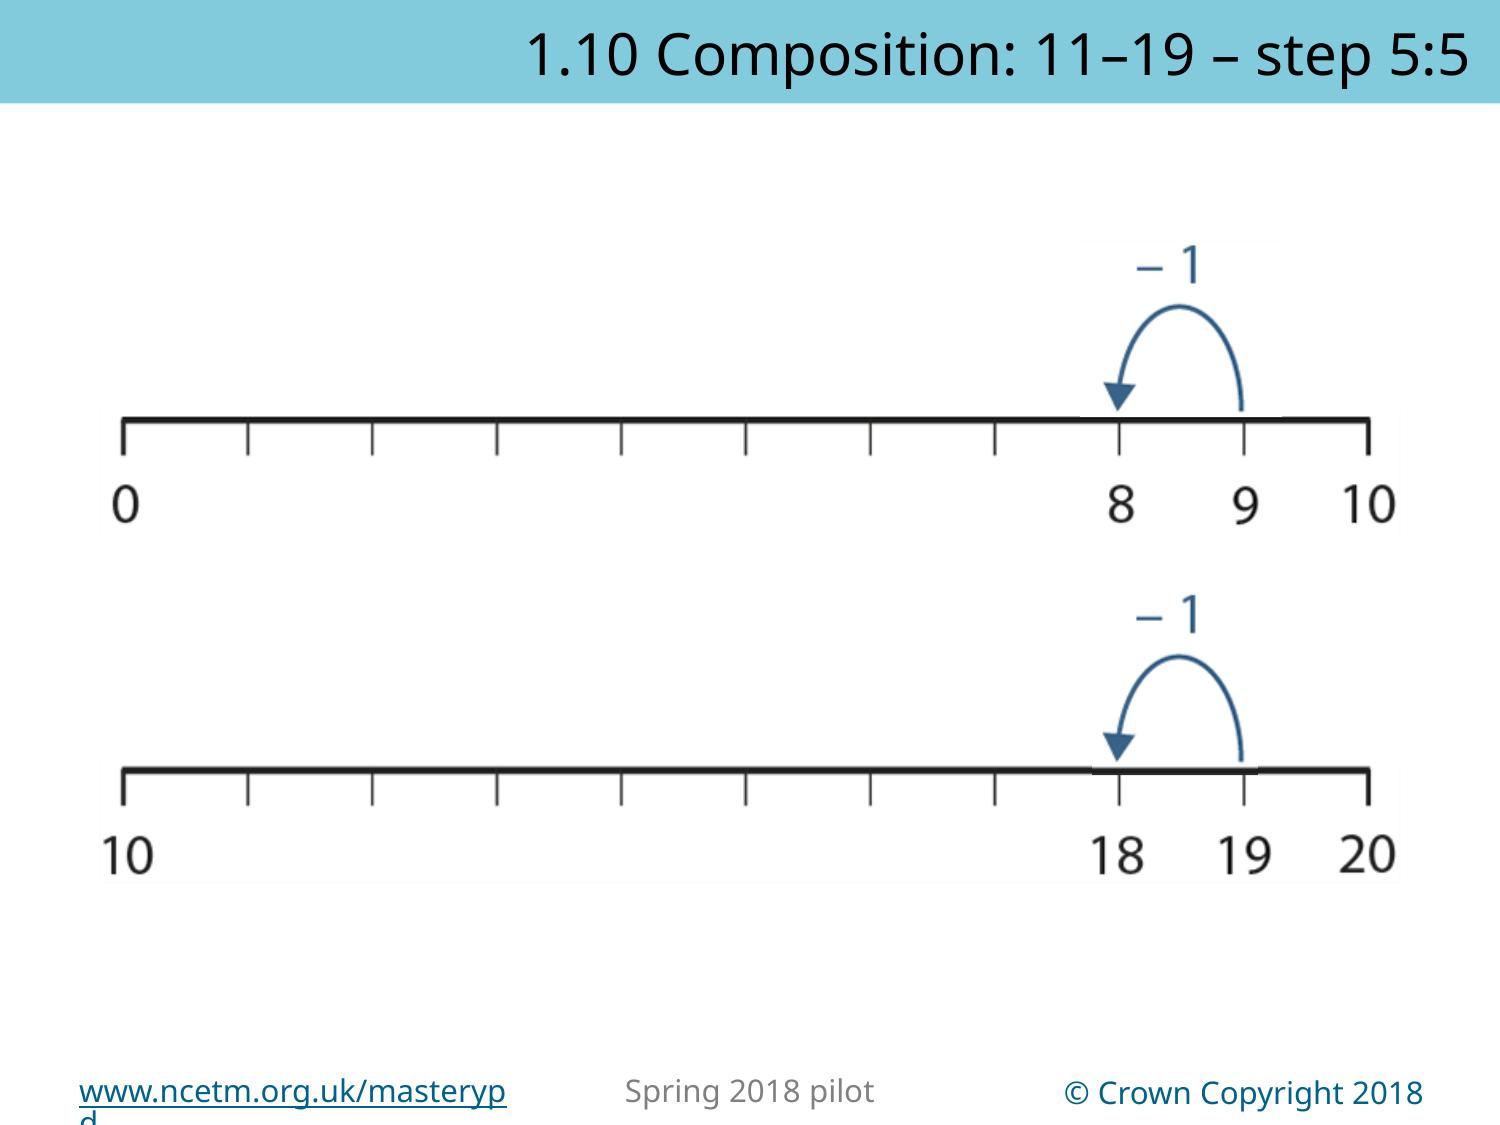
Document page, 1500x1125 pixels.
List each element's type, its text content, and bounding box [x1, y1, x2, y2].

list 1.10 Composition: 11–19 – step 5:5 [0, 0, 1500, 104]
picture [99, 585, 1401, 917]
picture [99, 215, 1401, 540]
